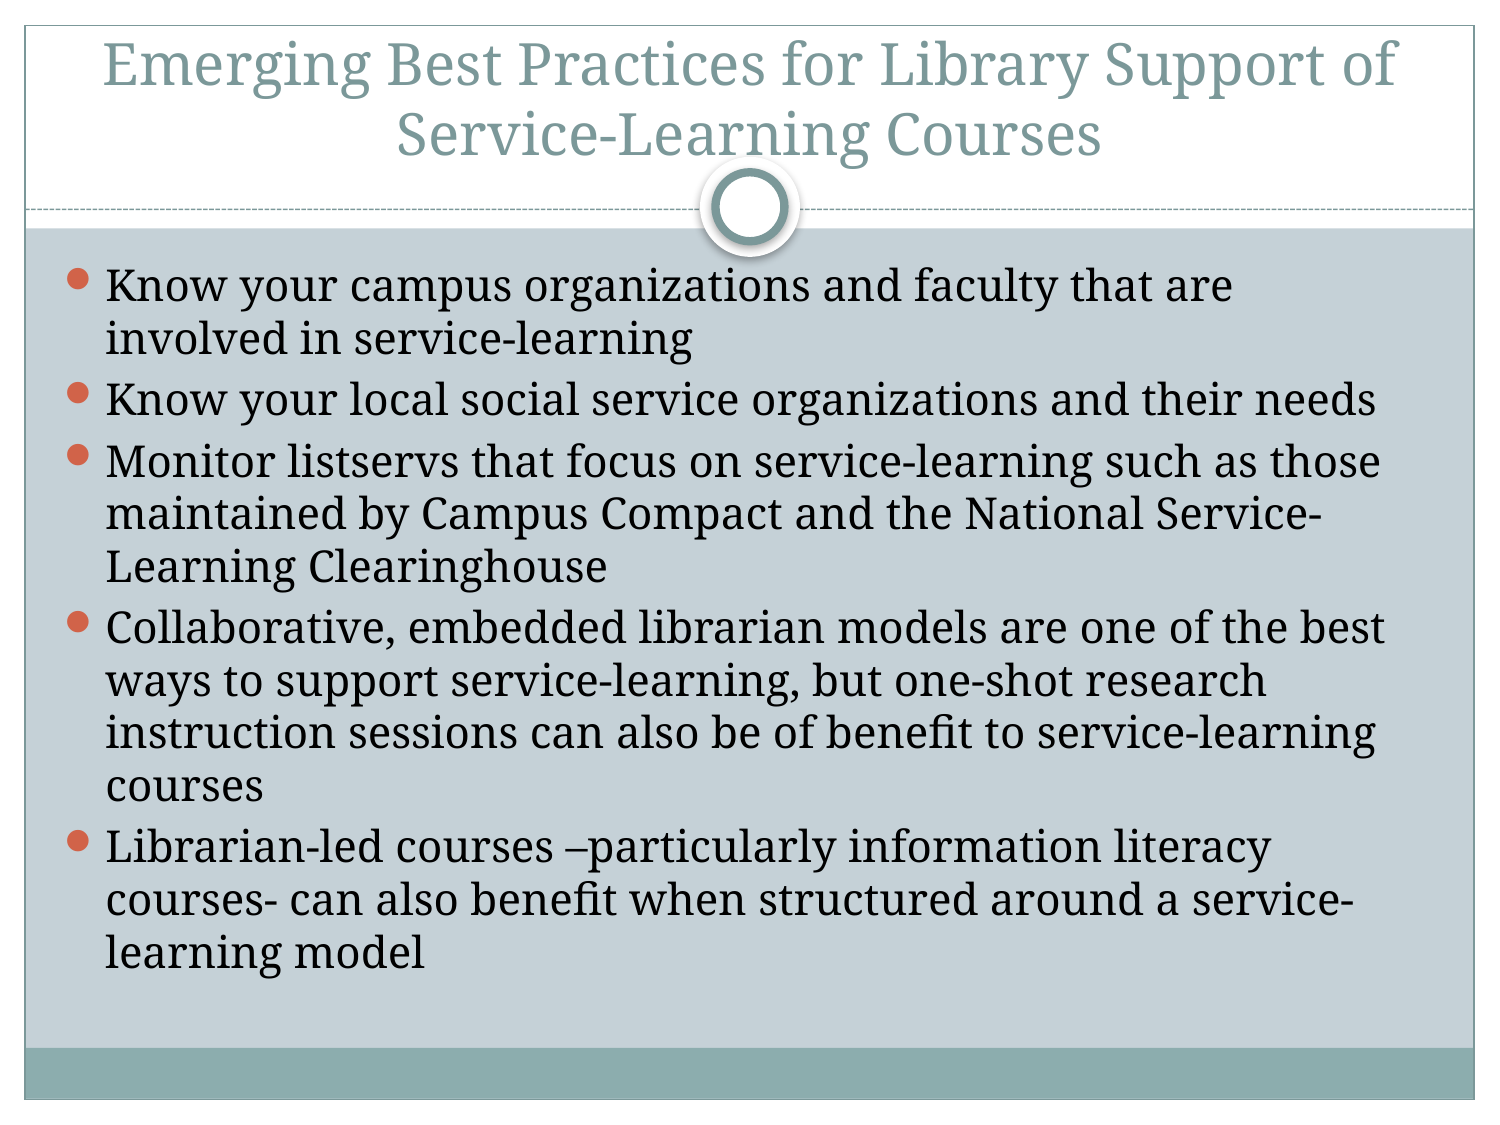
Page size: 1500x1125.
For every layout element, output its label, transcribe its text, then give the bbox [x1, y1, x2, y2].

title Emerging Best Practices for Library Support of Service-Learning Courses [50, 50, 1450, 175]
list Know your campus organizations and faculty that are involved in service-learning Know your local social service organizations and their needs Monitor listservs that focus on service-learning such as those maintained by Campus Compact and the National Service-Learning Clearinghouse Collaborative, embedded librarian models are one of the best ways to support service-learning, but one-shot research instruction sessions can also be of benefit to service-learning courses Librarian-led courses –particularly information literacy courses- can also benefit when structured around a service-learning model [49, 250, 1445, 1001]
